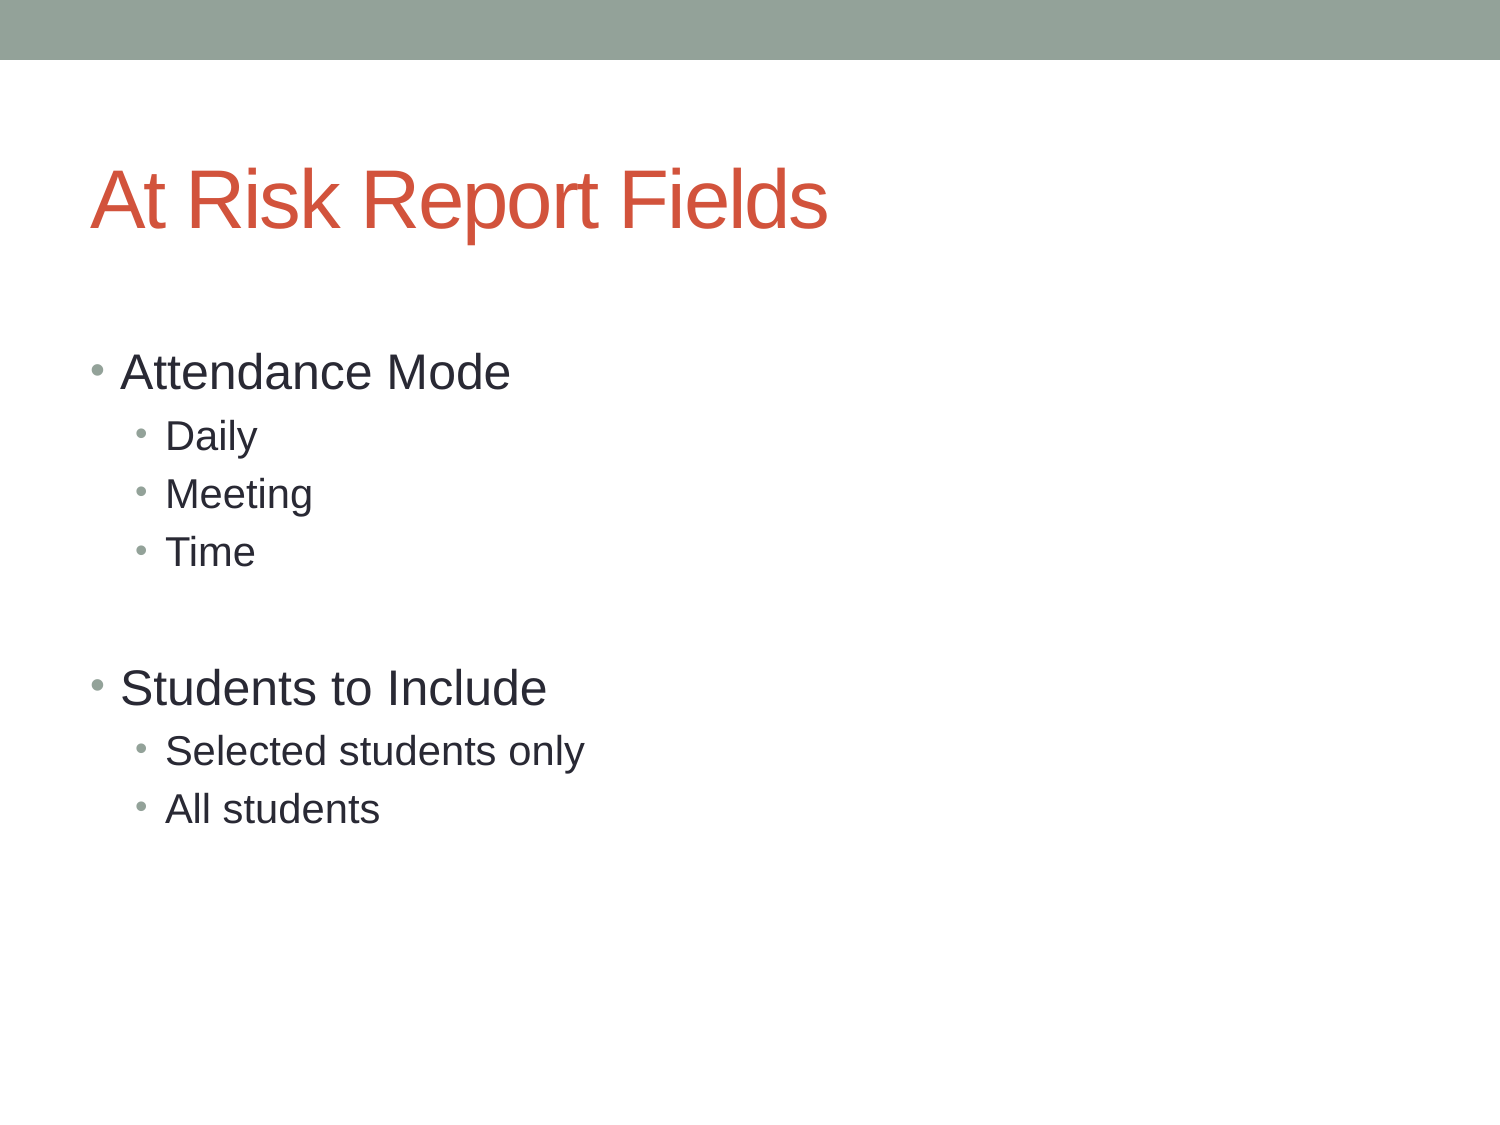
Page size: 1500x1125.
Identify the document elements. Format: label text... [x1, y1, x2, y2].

title At Risk Report Fields [75, 87, 1425, 262]
list Attendance Mode Daily Meeting Time Students to Include Selected students only All students [75, 262, 1425, 1063]
